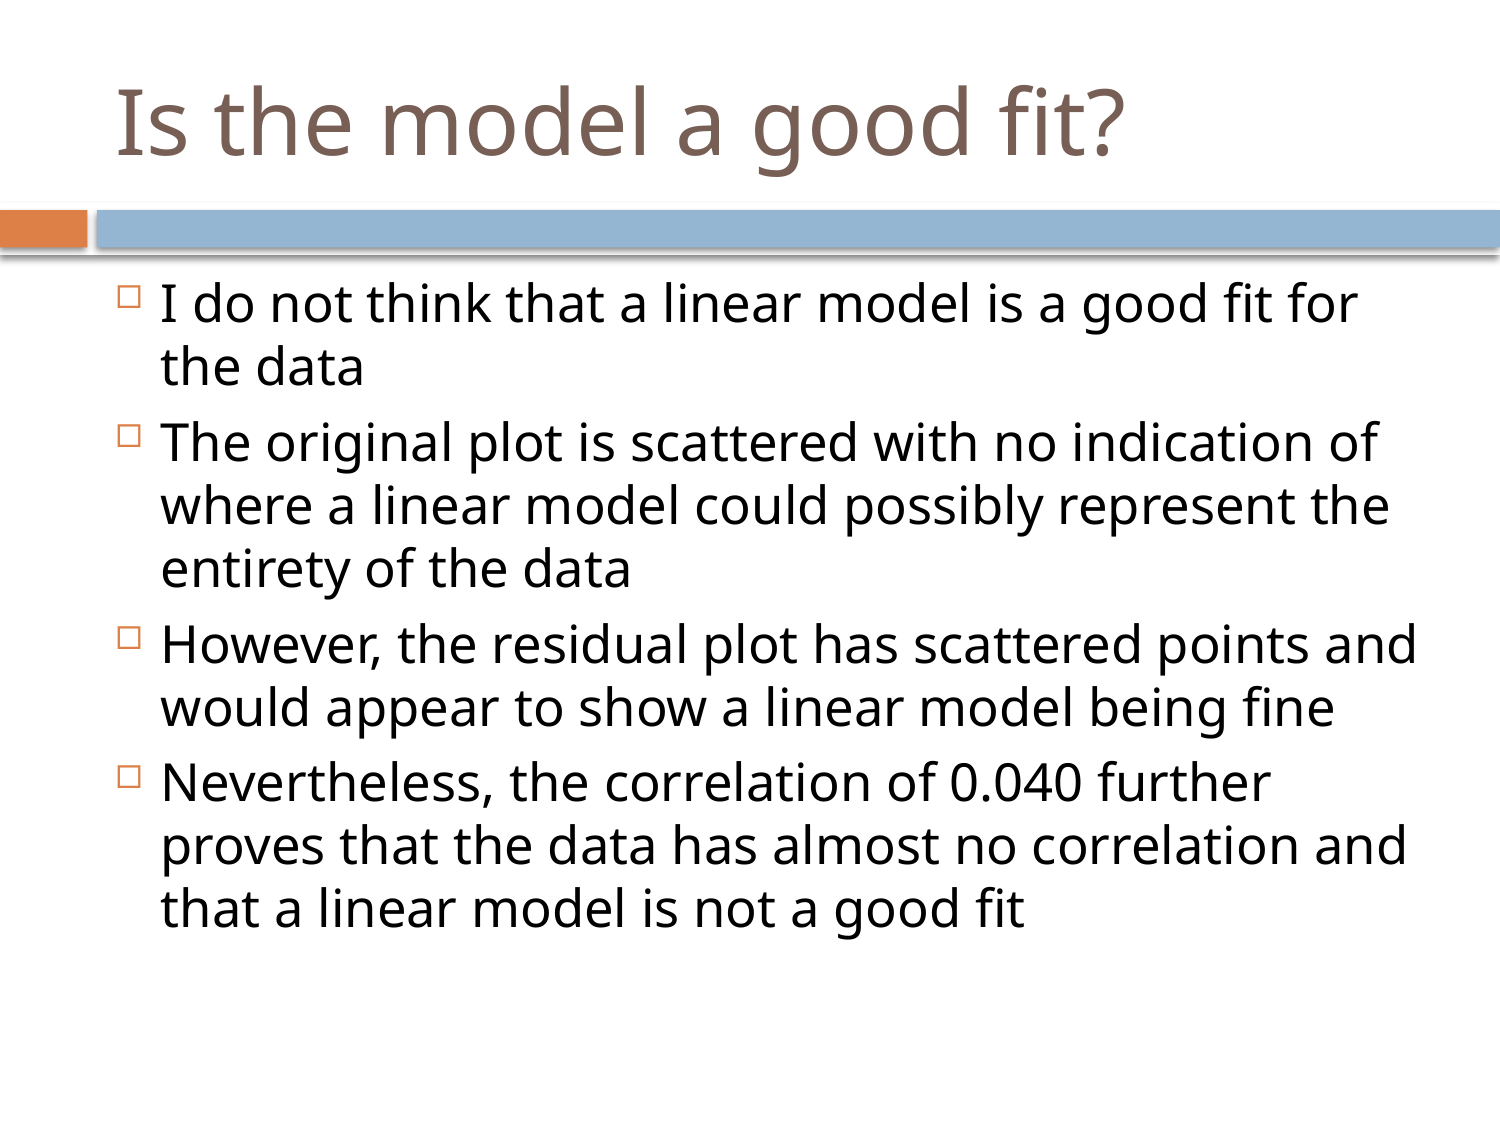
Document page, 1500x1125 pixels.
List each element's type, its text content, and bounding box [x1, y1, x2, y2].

title Is the model a good fit? [100, 37, 1438, 200]
list I do not think that a linear model is a good fit for the data The original plot is scattered with no indication of where a linear model could possibly represent the entirety of the data However, the residual plot has scattered points and would appear to show a linear model being fine Nevertheless, the correlation of 0.040 further proves that the data has almost no correlation and that a linear model is not a good fit [100, 262, 1438, 1000]
